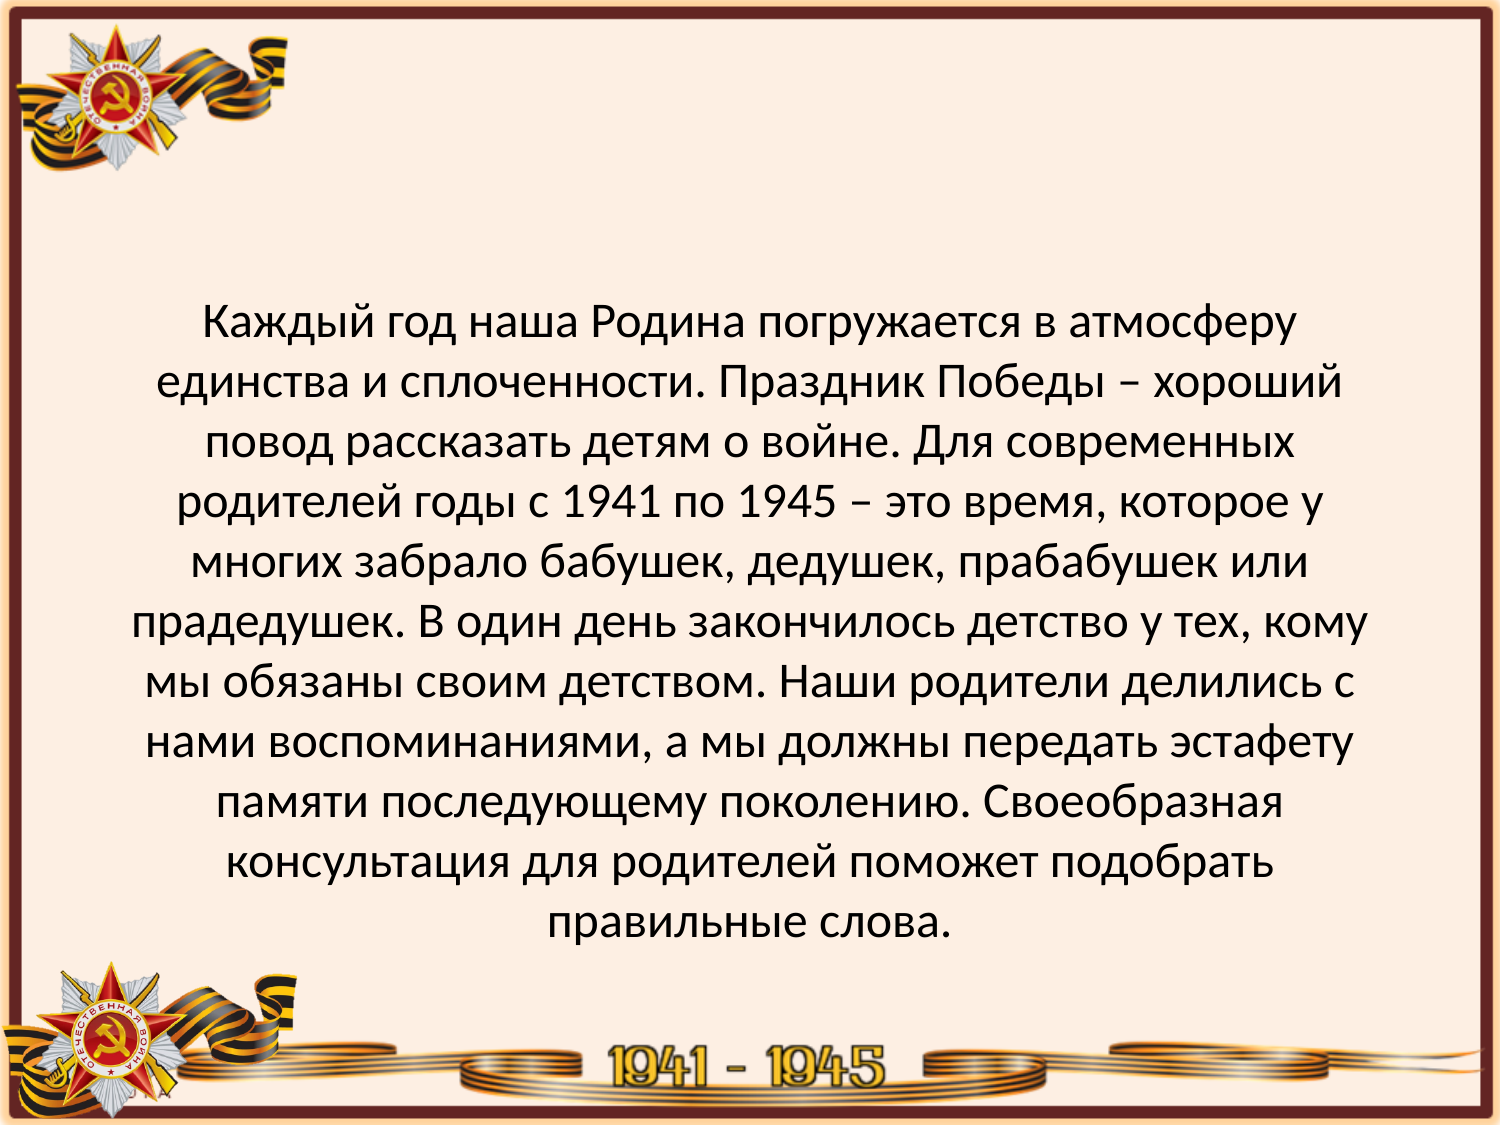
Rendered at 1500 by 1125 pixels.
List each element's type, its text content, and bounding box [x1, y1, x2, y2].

picture [0, 0, 1500, 1125]
title Каждый год наша Родина погружается в атмосферу единства и сплоченности. Праздник Победы – хороший повод рассказать детям о войне. Для современных родителей годы с 1941 по 1945 – это время, которое у многих забрало бабушек, дедушек, прабабушек или прадедушек. В один день закончилось детство у тех, кому мы обязаны своим детством. Наши родители делились с нами воспоминаниями, а мы должны передать эстафету памяти последующему поколению. Своеобразная консультация для родителей поможет подобрать правильные слова. [112, 113, 1388, 941]
